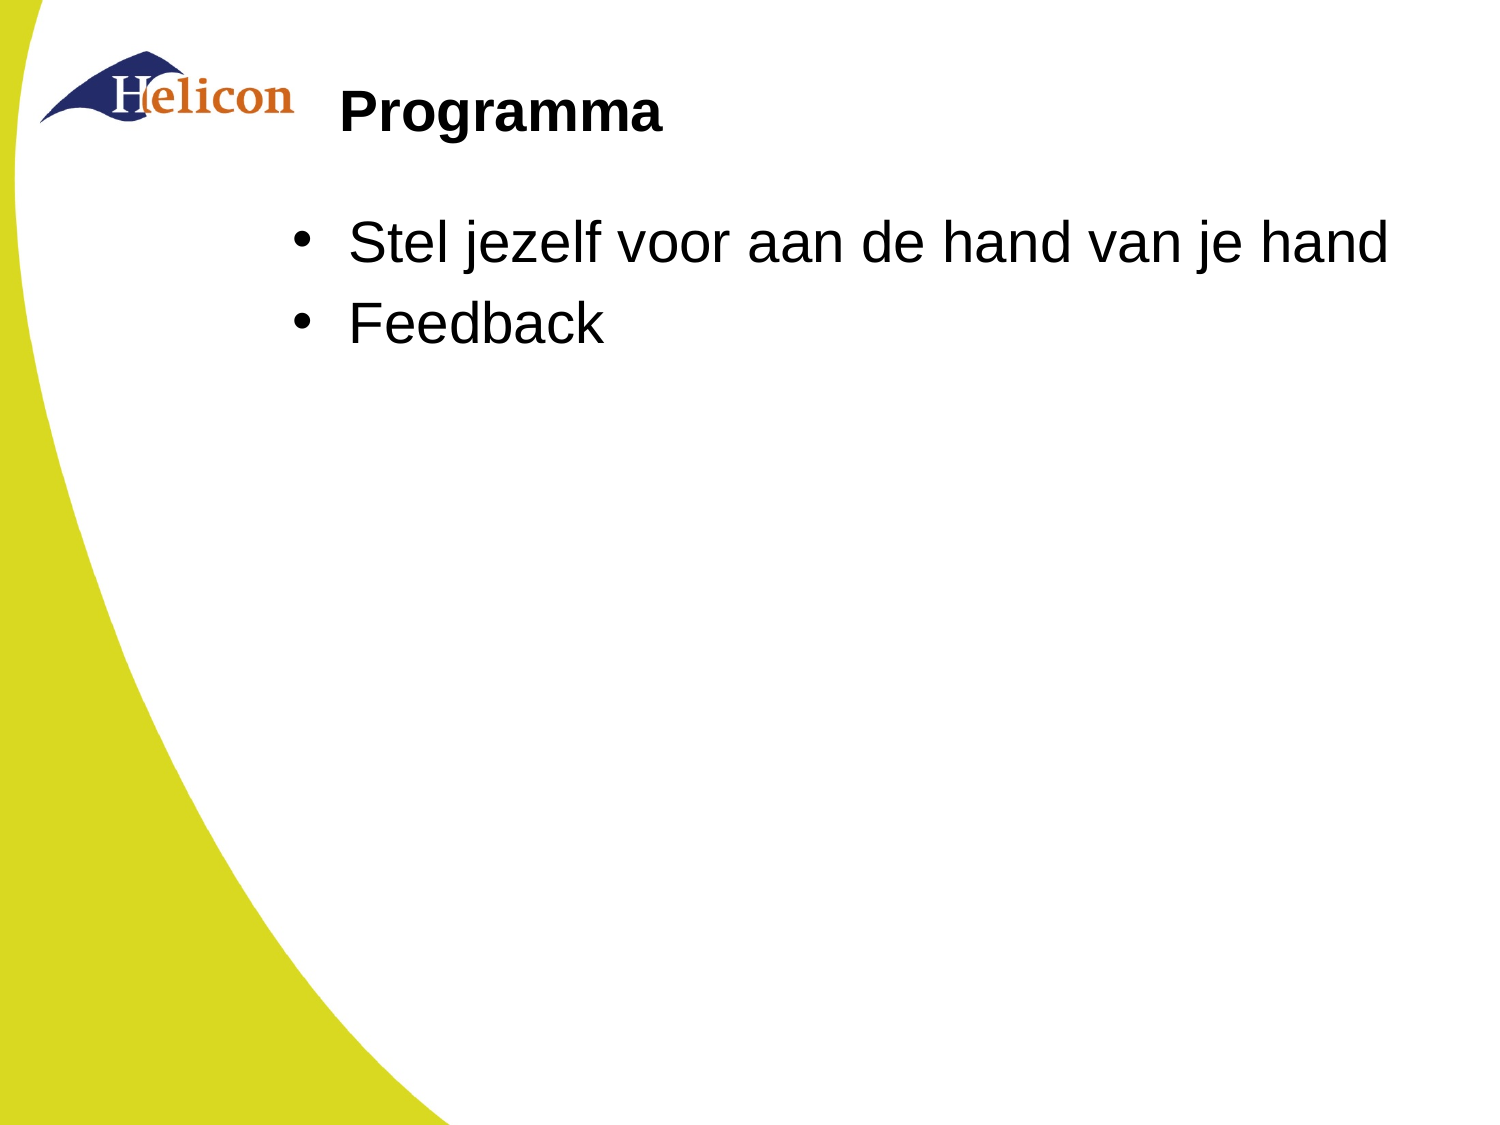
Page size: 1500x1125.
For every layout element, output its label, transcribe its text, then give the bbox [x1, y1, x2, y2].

title Programma [324, 54, 1415, 161]
picture [0, 0, 1500, 1125]
list Stel jezelf voor aan de hand van je hand Feedback [277, 196, 1425, 1005]
